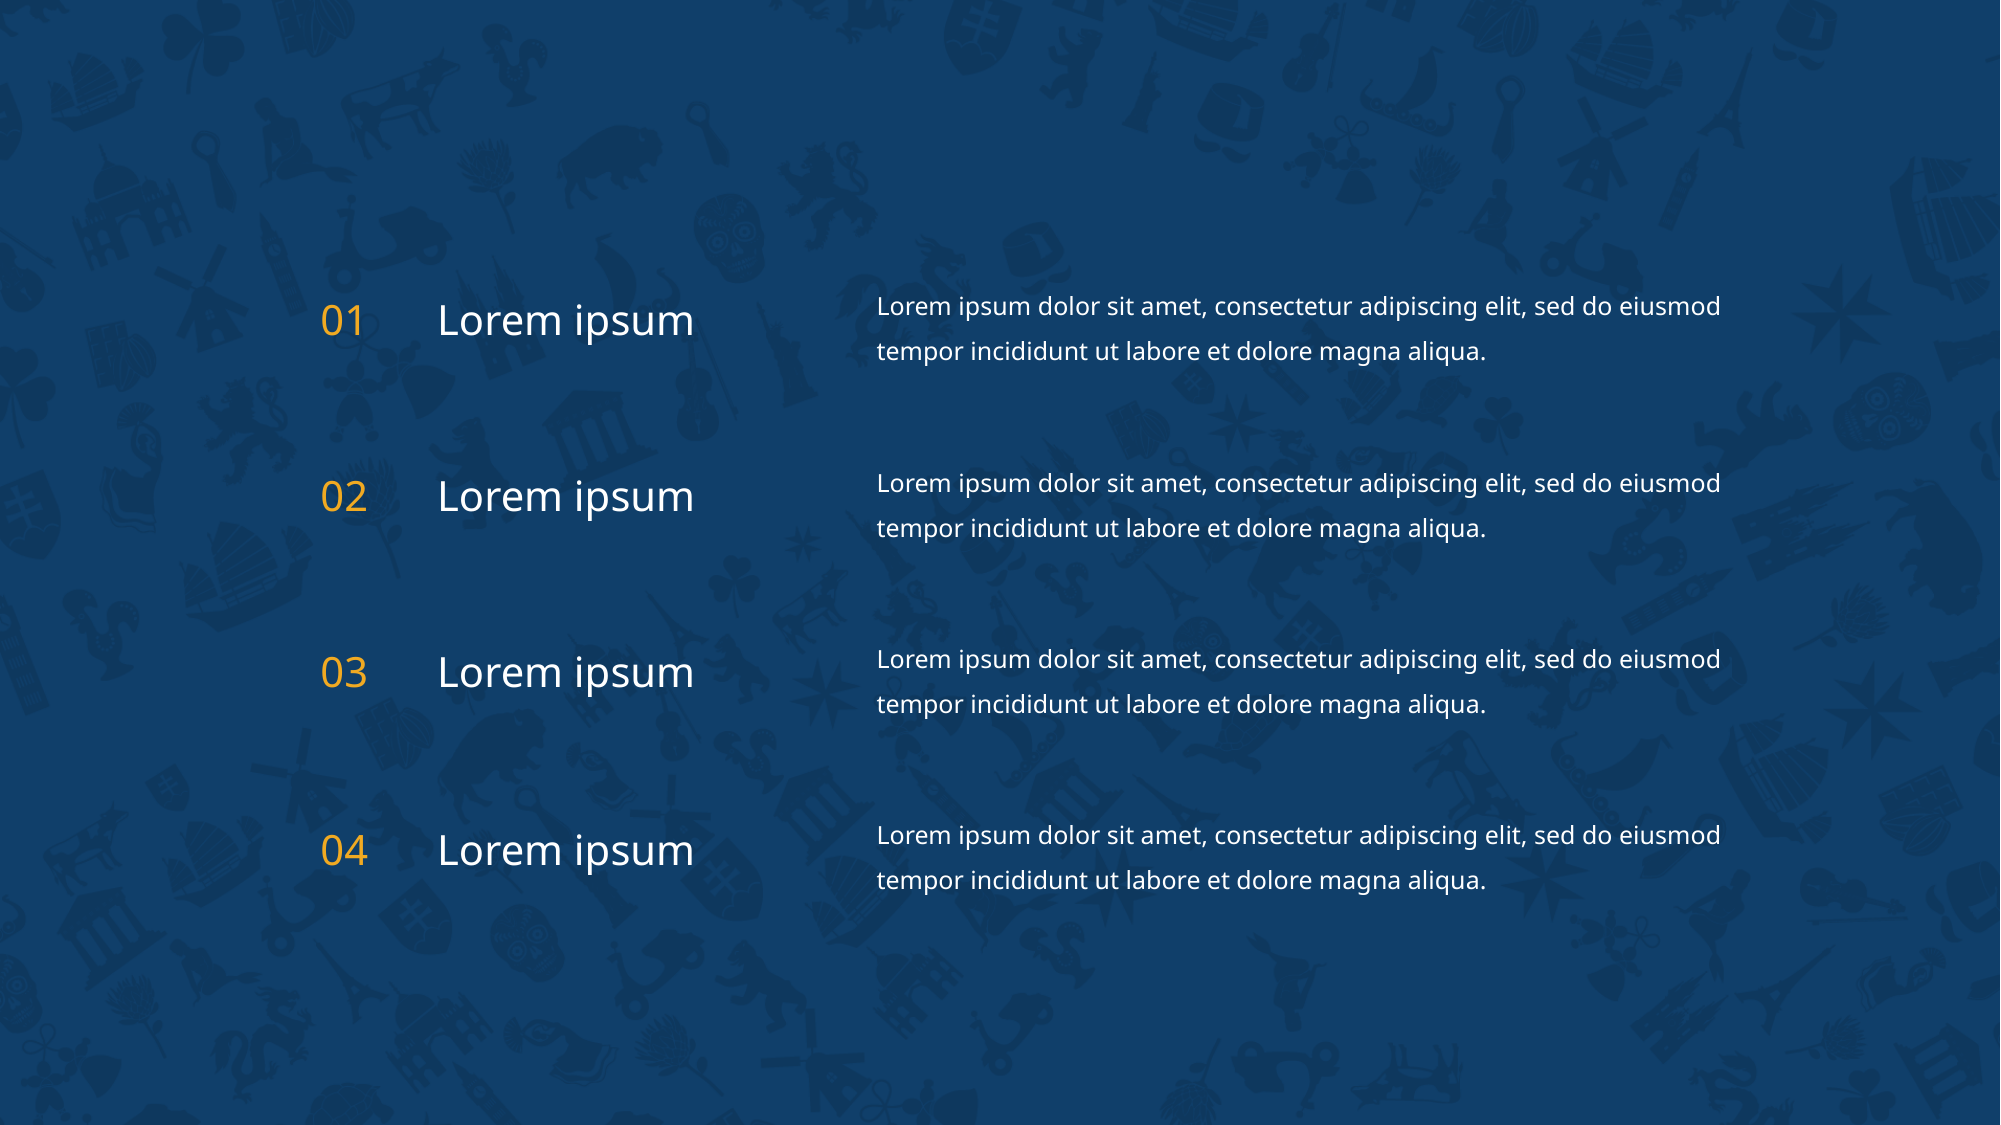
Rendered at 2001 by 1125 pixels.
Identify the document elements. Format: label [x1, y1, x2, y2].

picture [0, 0, 2000, 1125]
text_box [305, 268, 1812, 370]
text_box [305, 621, 1812, 722]
text_box [305, 444, 1812, 546]
text_box [305, 797, 1812, 898]
